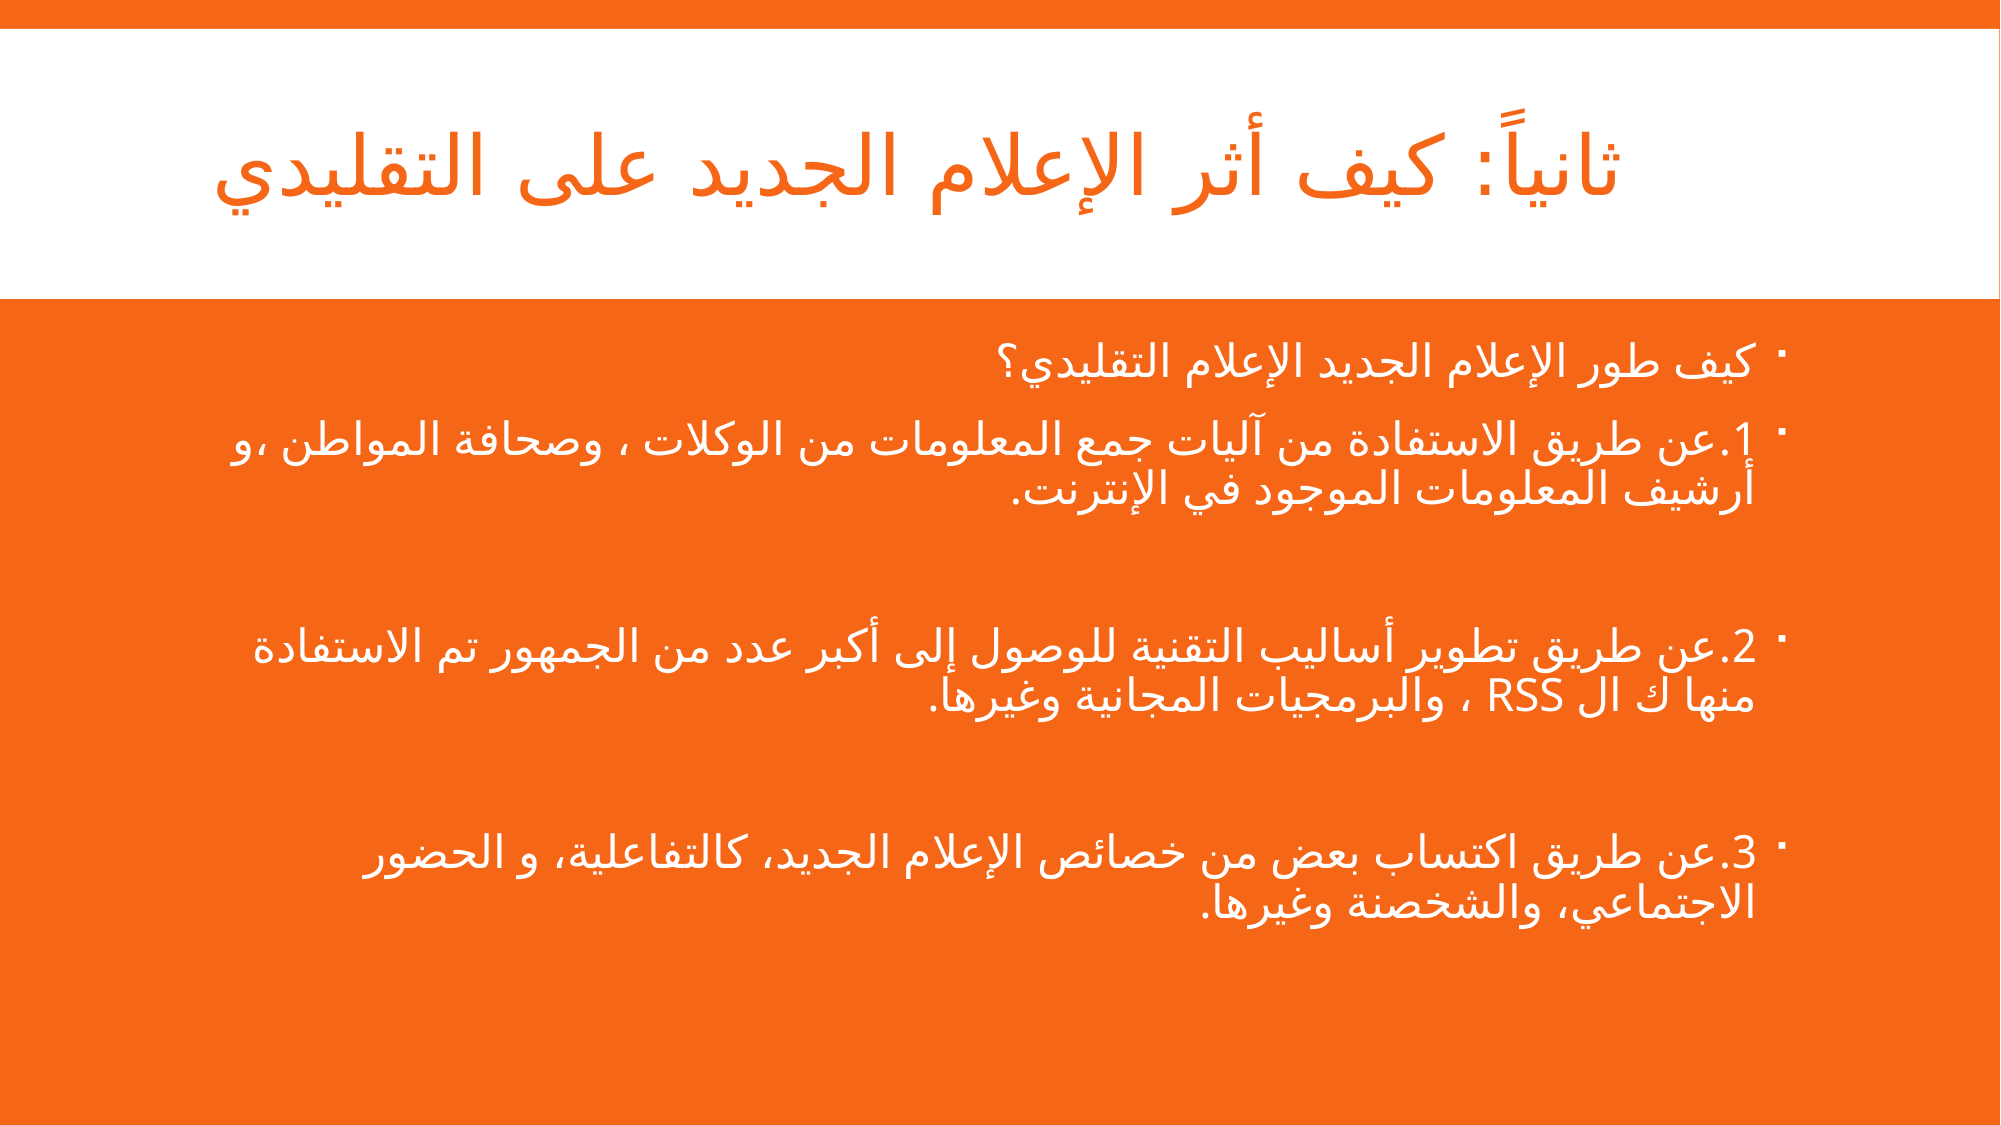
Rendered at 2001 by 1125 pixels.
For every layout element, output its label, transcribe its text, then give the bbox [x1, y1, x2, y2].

list كيف طور الإعلام الجديد الإعلام التقليدي؟ 1.عن طريق الاستفادة من آليات جمع المعلومات من الوكلات ، وصحافة المواطن ،و أرشيف المعلومات الموجود في الإنترنت. 2.عن طريق تطوير أساليب التقنية للوصول إلى أكبر عدد من الجمهور تم الاستفادة منها ك ال RSS ، والبرمجيات المجانية وغيرها. 3.عن طريق اكتساب بعض من خصائص الإعلام الجديد، كالتفاعلية، و الحضور الاجتماعي، والشخصنة وغيرها. [197, 329, 1803, 1020]
title ثانياً: كيف أثر الإعلام الجديد على التقليدي [197, 46, 1803, 295]
